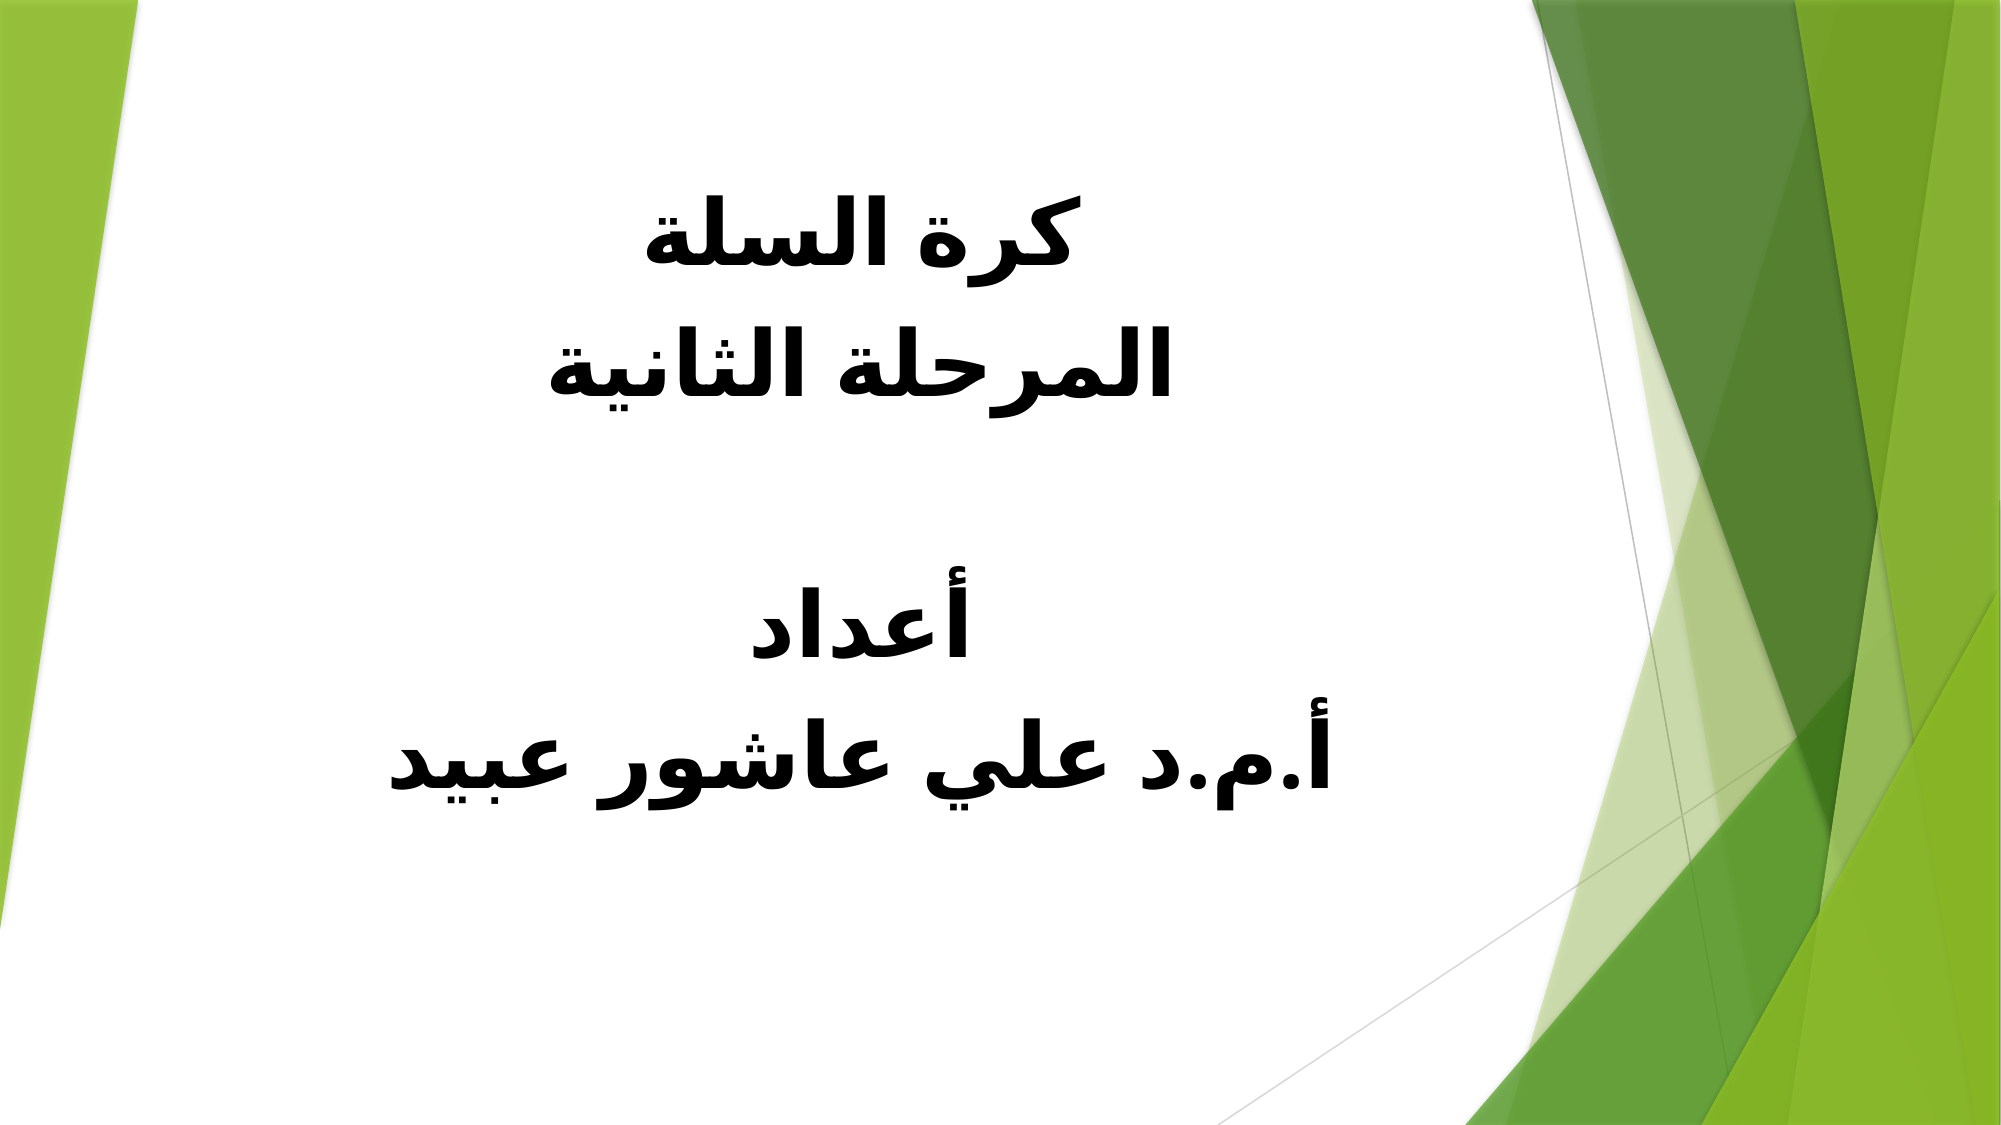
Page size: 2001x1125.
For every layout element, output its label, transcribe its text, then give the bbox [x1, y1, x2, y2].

subtitle كرة السلة المرحلة الثانية أعداد أ.م.د علي عاشور عبيد [336, 166, 1387, 679]
